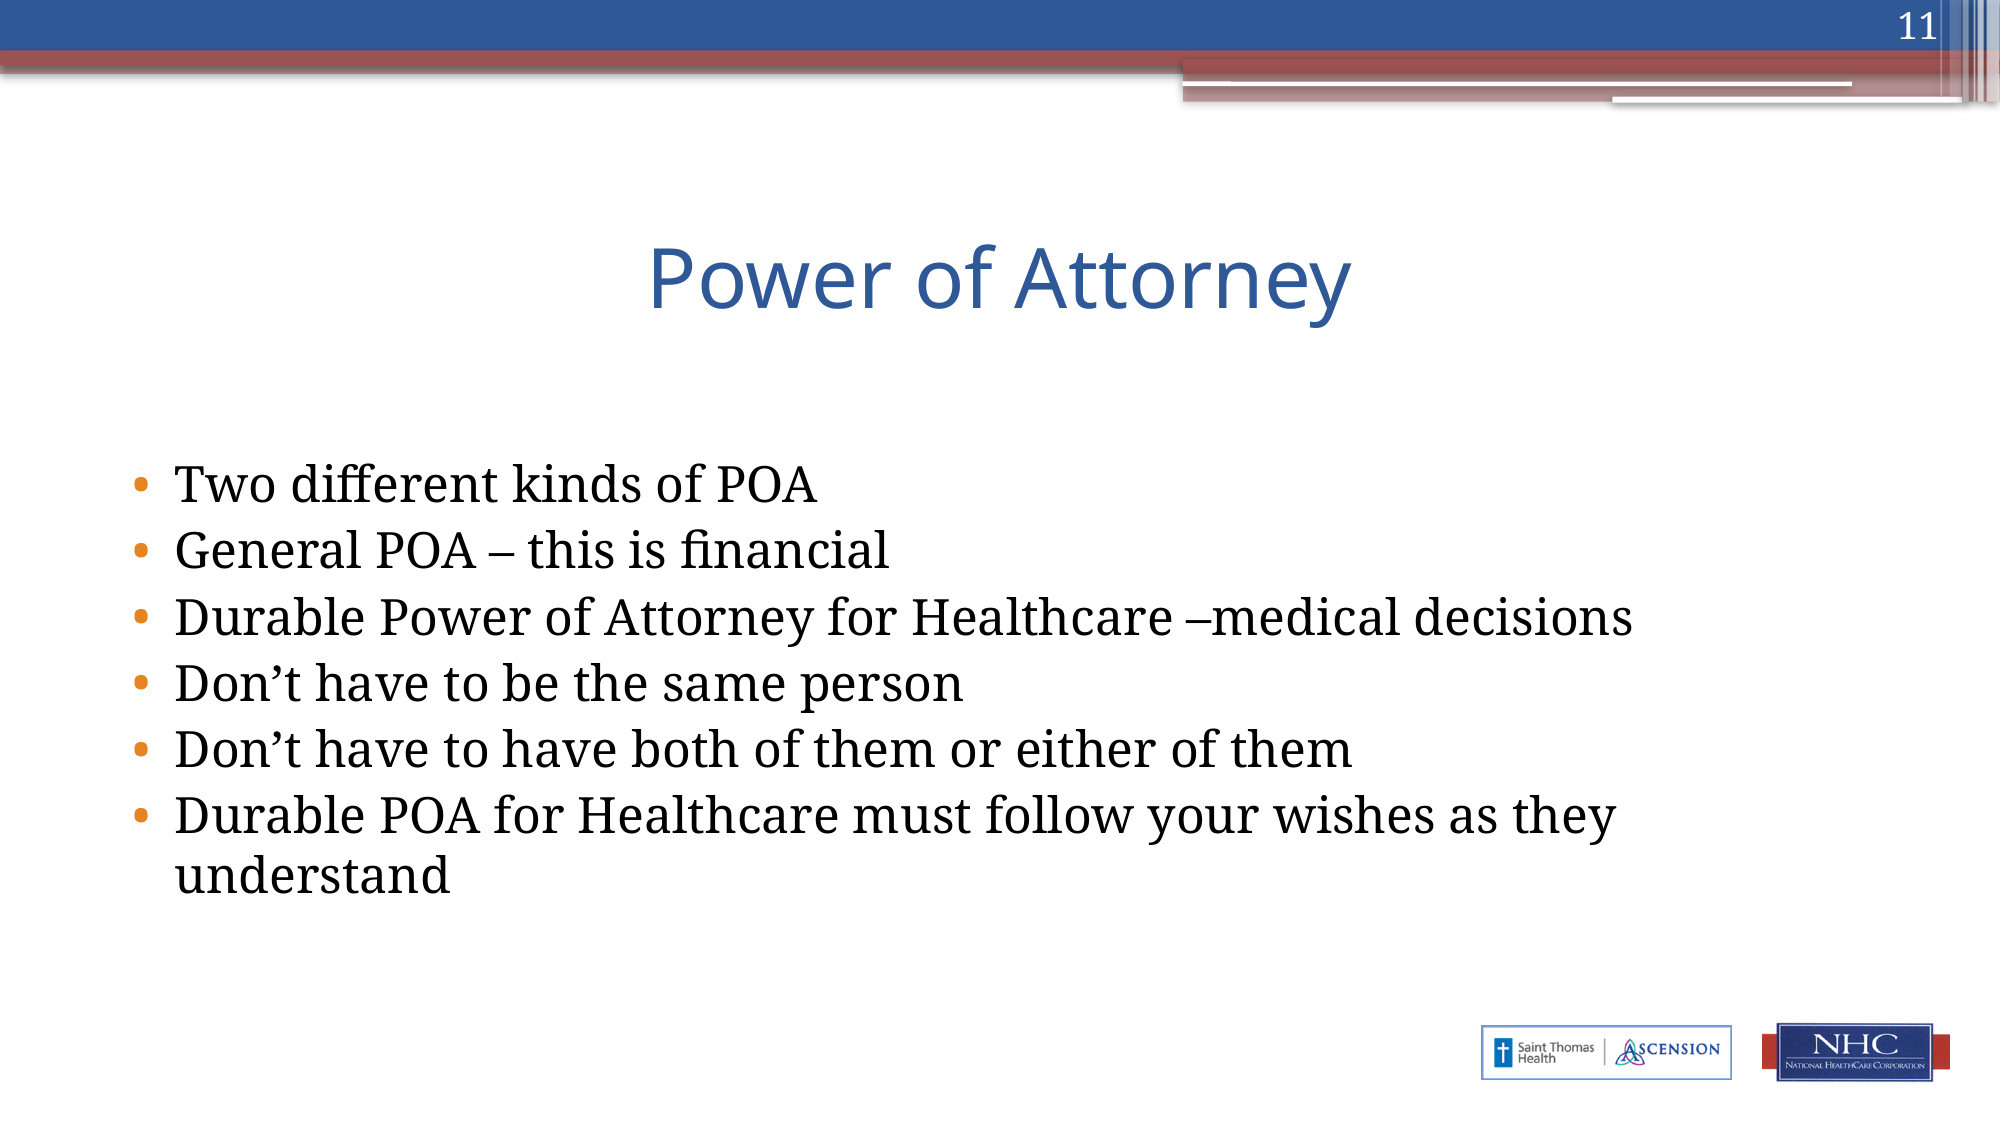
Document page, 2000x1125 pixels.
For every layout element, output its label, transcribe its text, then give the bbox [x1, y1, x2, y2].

picture [1481, 1025, 1732, 1081]
list Two different kinds of POA General POA – this is financial Durable Power of Attorney for Healthcare –medical decisions Don’t have to be the same person Don’t have to have both of them or either of them Durable POA for Healthcare must follow your wishes as they understand [99, 368, 1900, 1079]
slide_number 11 [1787, 0, 1955, 61]
title Power of Attorney [99, 187, 1900, 363]
picture [1761, 1012, 1950, 1089]
